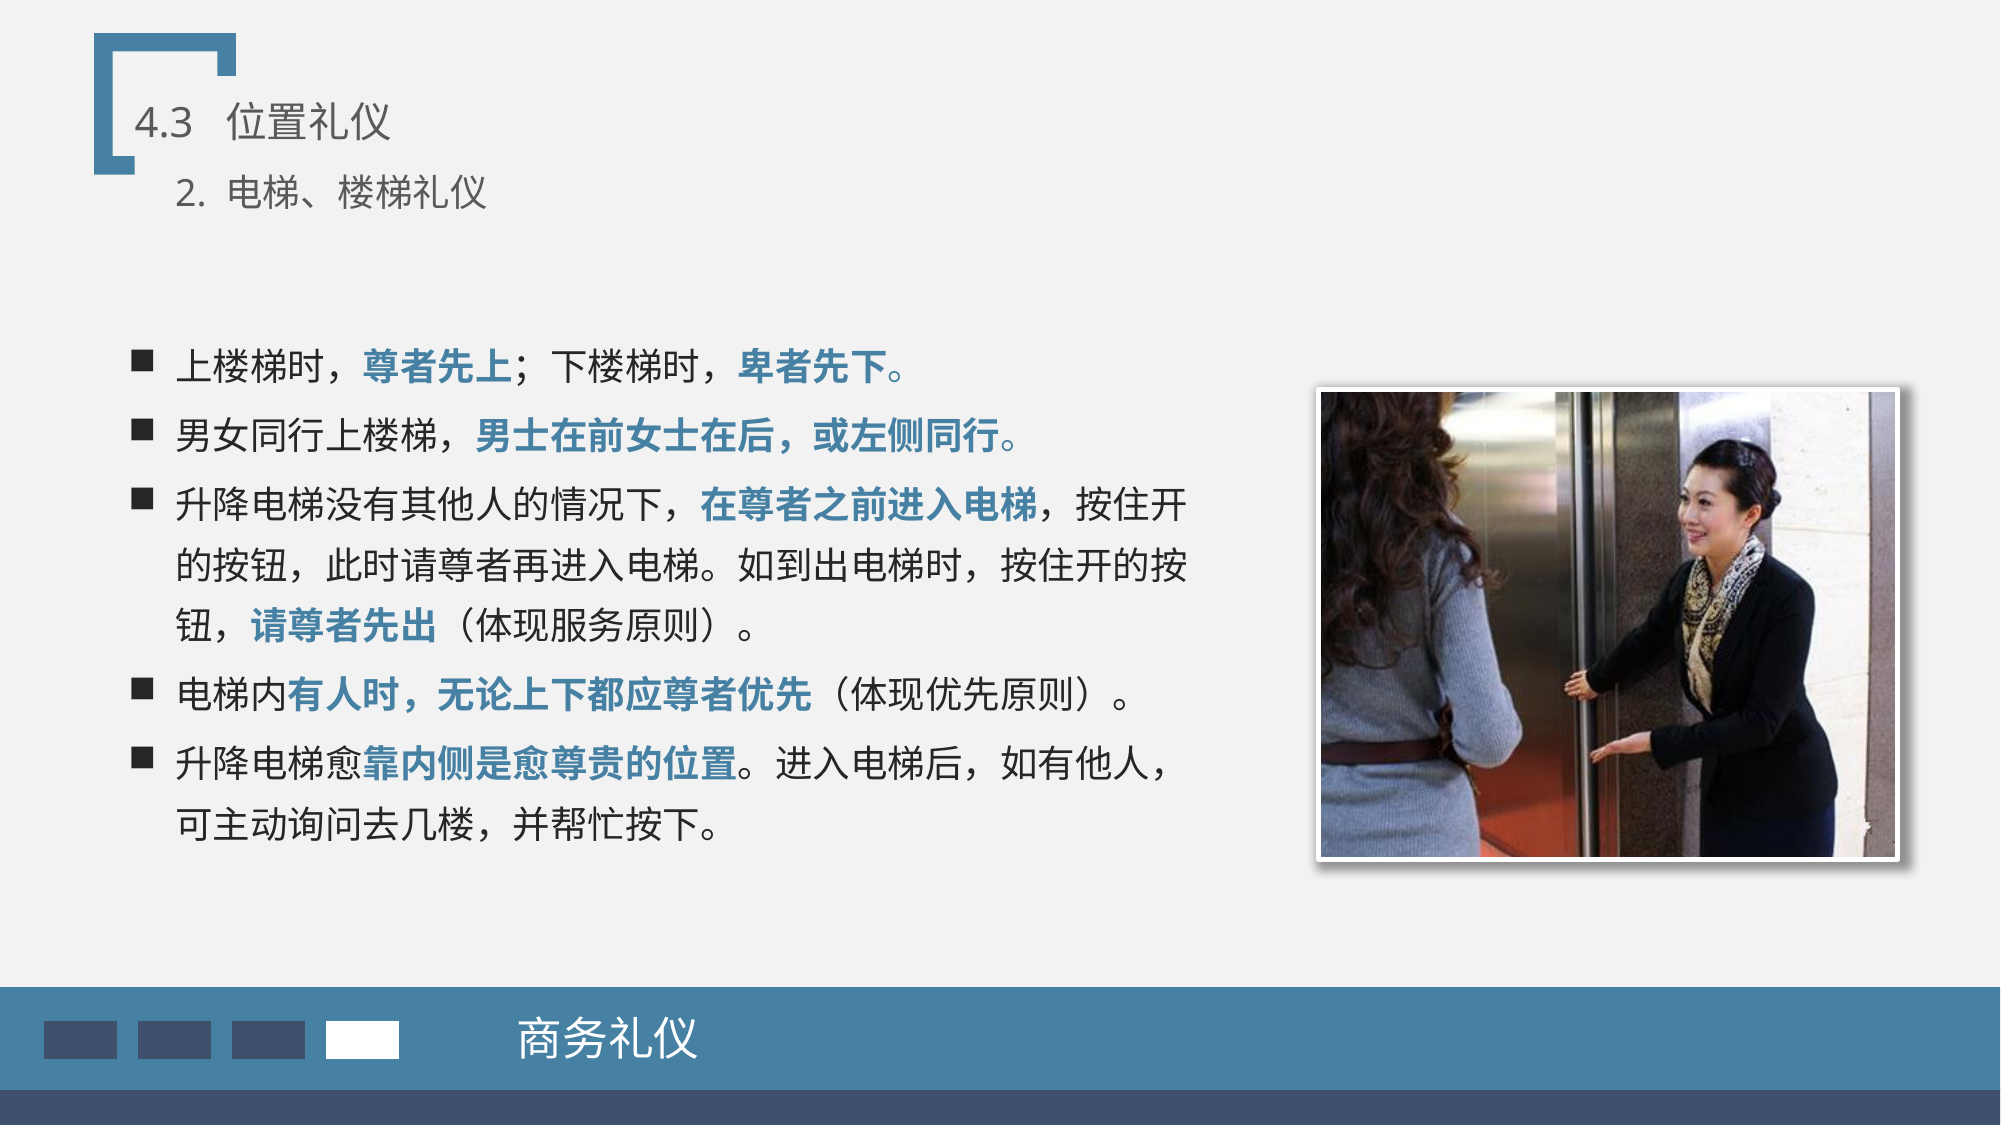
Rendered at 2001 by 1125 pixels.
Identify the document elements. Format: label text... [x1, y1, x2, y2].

text_box 2. 电梯、楼梯礼仪 [160, 161, 843, 222]
picture [1318, 389, 1898, 860]
text_box 上楼梯时，尊者先上；下楼梯时，卑者先下。 男女同行上楼梯，男士在前女士在后，或左侧同行。 升降电梯没有其他人的情况下，在尊者之前进入电梯，按住开的按钮，此时请尊者再进入电梯。如到出电梯时，按住开的按钮，请尊者先出（体现服务原则）。 电梯内有人时，无论上下都应尊者优先（体现优先原则）。 升降电梯愈靠内侧是愈尊贵的位置。进入电梯后，如有他人，可主动询问去几楼，并帮忙按下。 [113, 319, 1223, 854]
text_box 4.3 位置礼仪 [119, 88, 710, 153]
